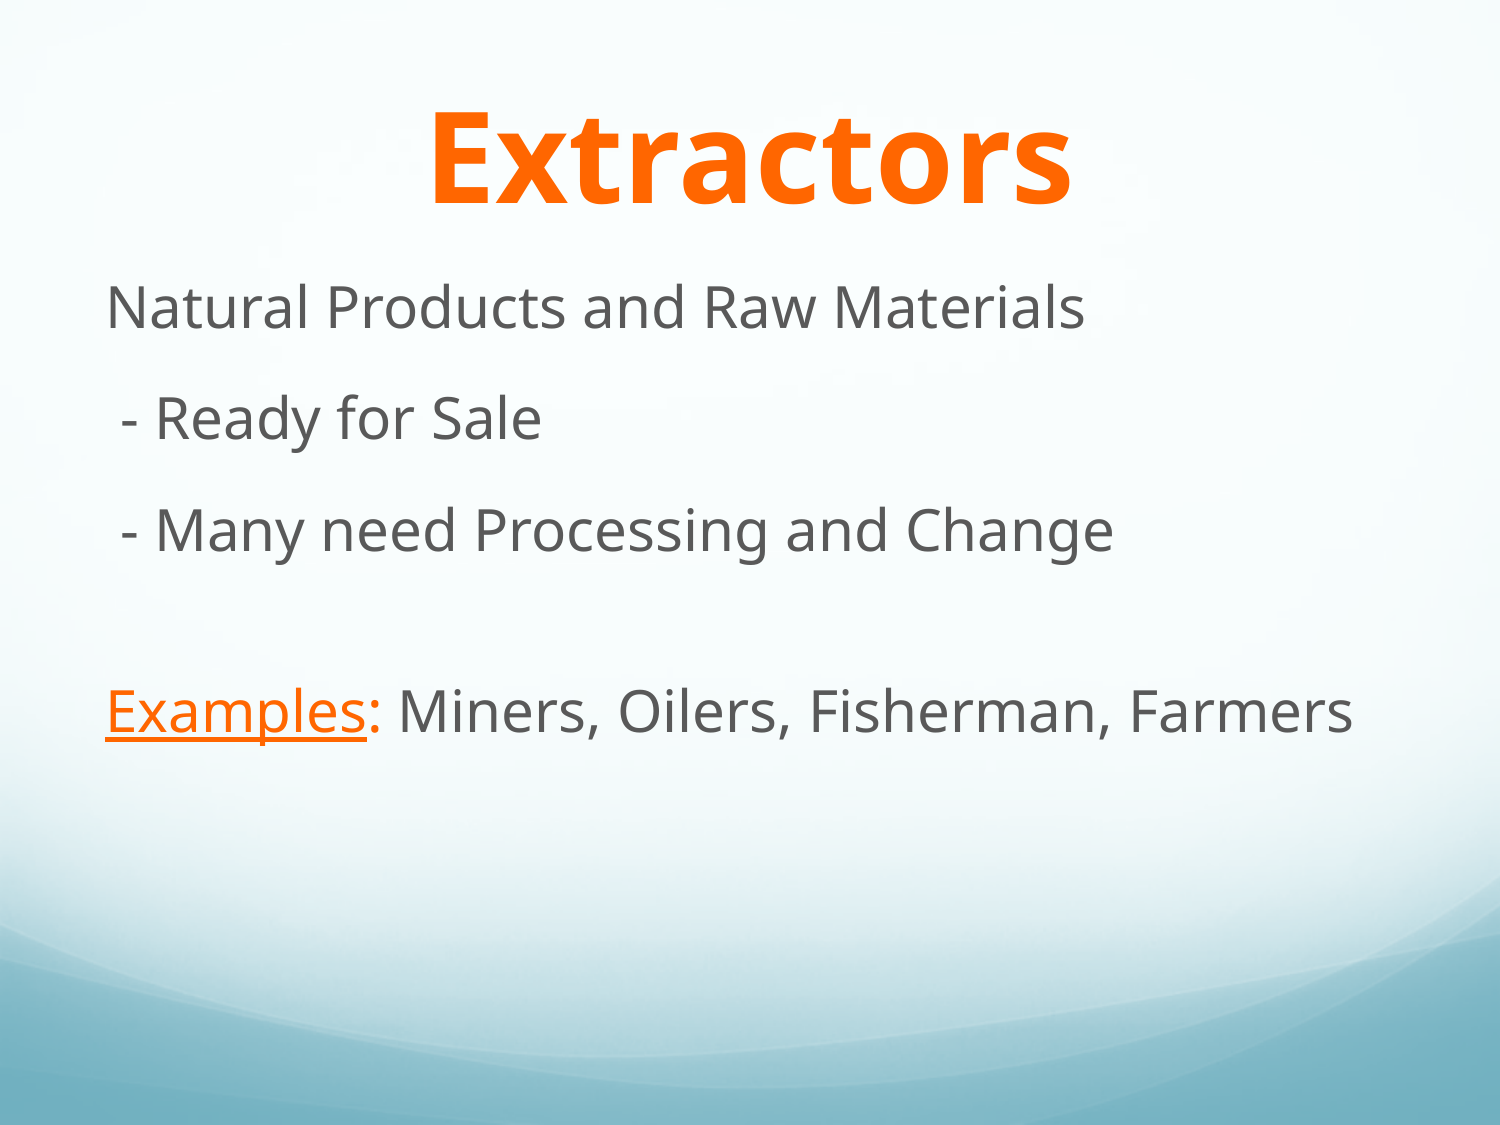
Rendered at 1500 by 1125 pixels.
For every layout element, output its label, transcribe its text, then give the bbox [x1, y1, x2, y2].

list Natural Products and Raw Materials - Ready for Sale - Many need Processing and Change Examples: Miners, Oilers, Fisherman, Farmers [90, 262, 1410, 975]
title Extractors [90, 17, 1410, 237]
